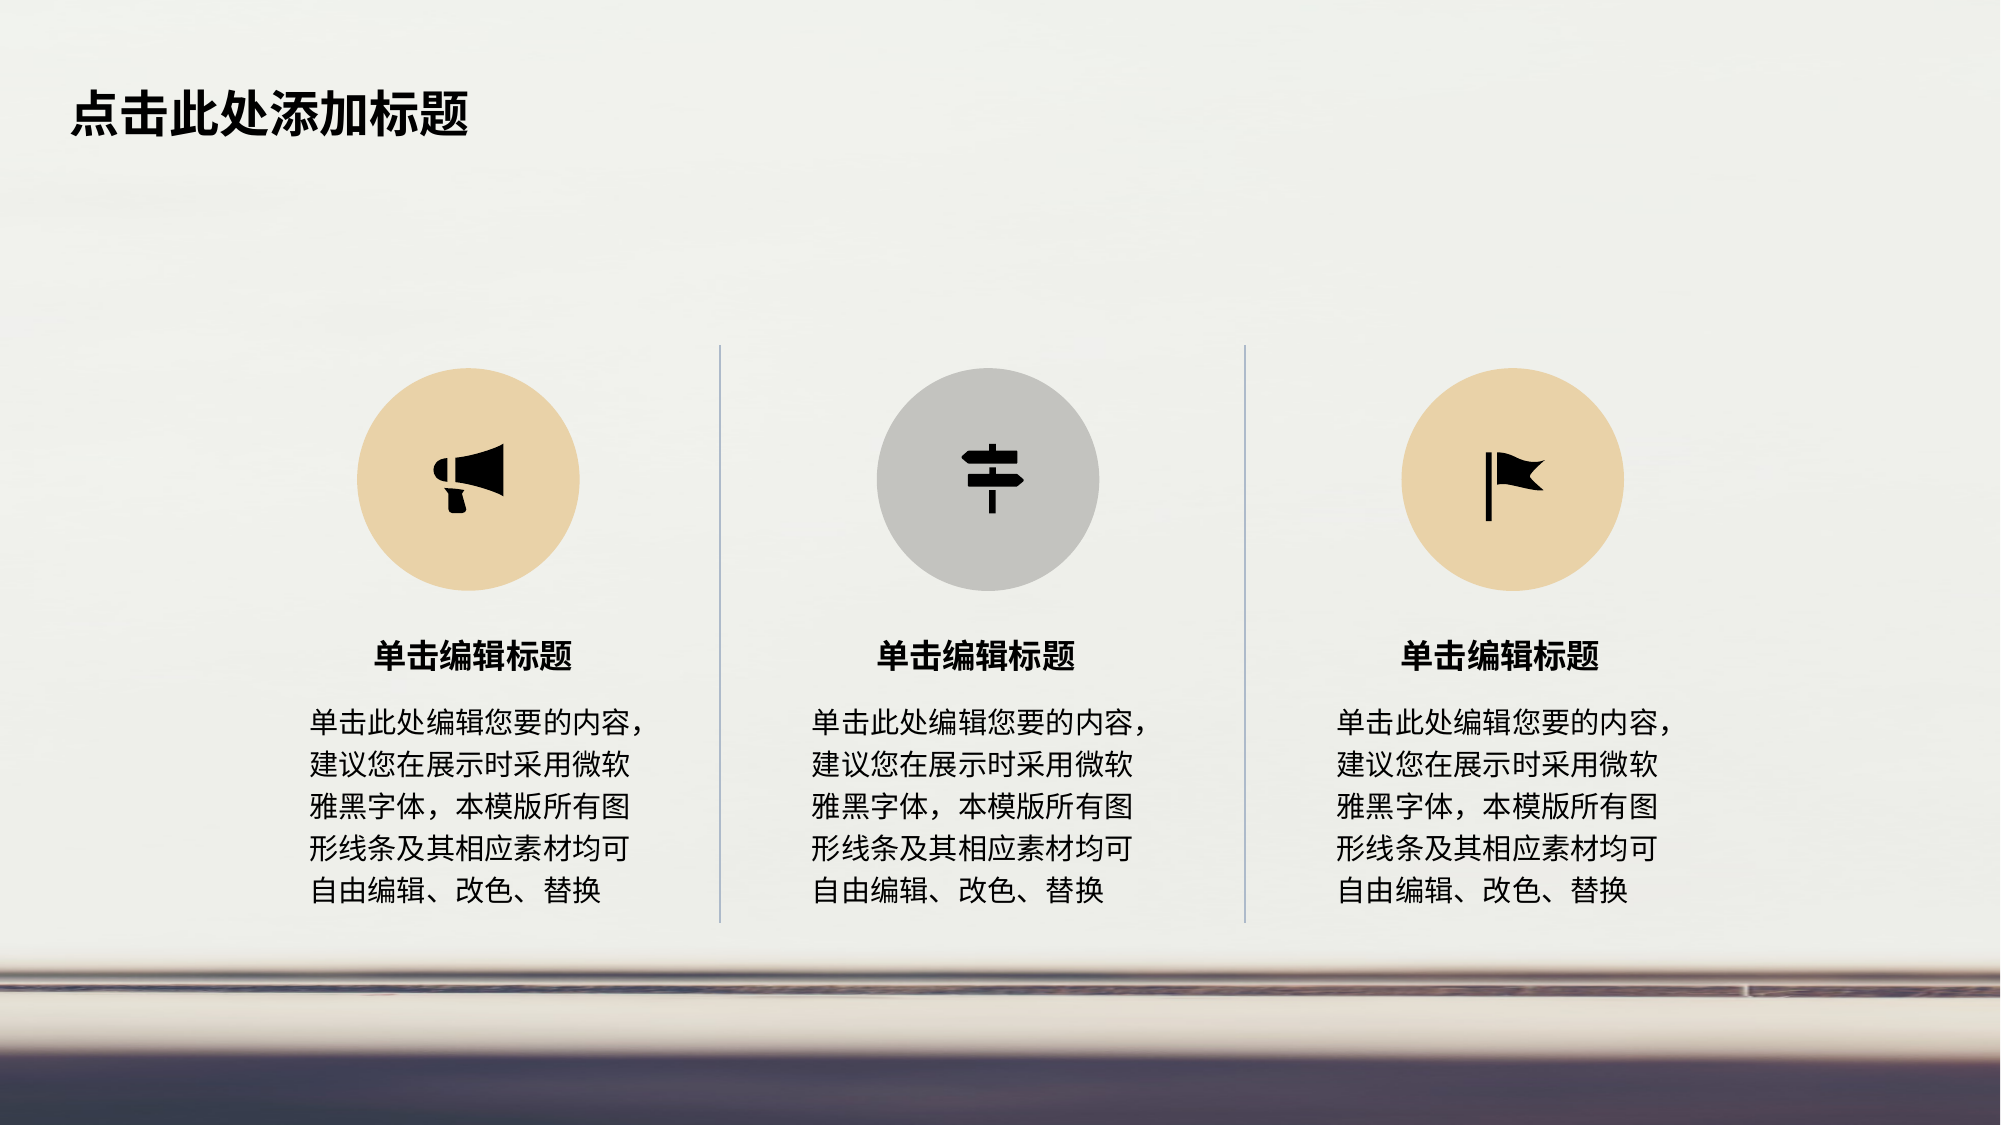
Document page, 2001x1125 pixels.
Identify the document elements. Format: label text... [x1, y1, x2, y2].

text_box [961, 444, 1024, 514]
text_box [1400, 367, 1626, 592]
text_box 点击此处添加标题 [55, 75, 507, 151]
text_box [1485, 451, 1545, 522]
text_box [356, 367, 581, 592]
text_box 单击此处编辑您要的内容，建议您在展示时采用微软雅黑字体，本模版所有图形线条及其相应素材均可自由编辑、改色、替换 [309, 697, 650, 908]
text_box [875, 367, 1101, 592]
text_box 单击编辑标题 [876, 635, 1089, 676]
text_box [433, 443, 504, 513]
text_box 单击编辑标题 [373, 635, 586, 676]
text_box 单击编辑标题 [1400, 635, 1614, 676]
text_box 单击此处编辑您要的内容，建议您在展示时采用微软雅黑字体，本模版所有图形线条及其相应素材均可自由编辑、改色、替换 [811, 697, 1153, 908]
picture [0, 0, 2001, 1125]
text_box 单击此处编辑您要的内容，建议您在展示时采用微软雅黑字体，本模版所有图形线条及其相应素材均可自由编辑、改色、替换 [1336, 697, 1678, 908]
